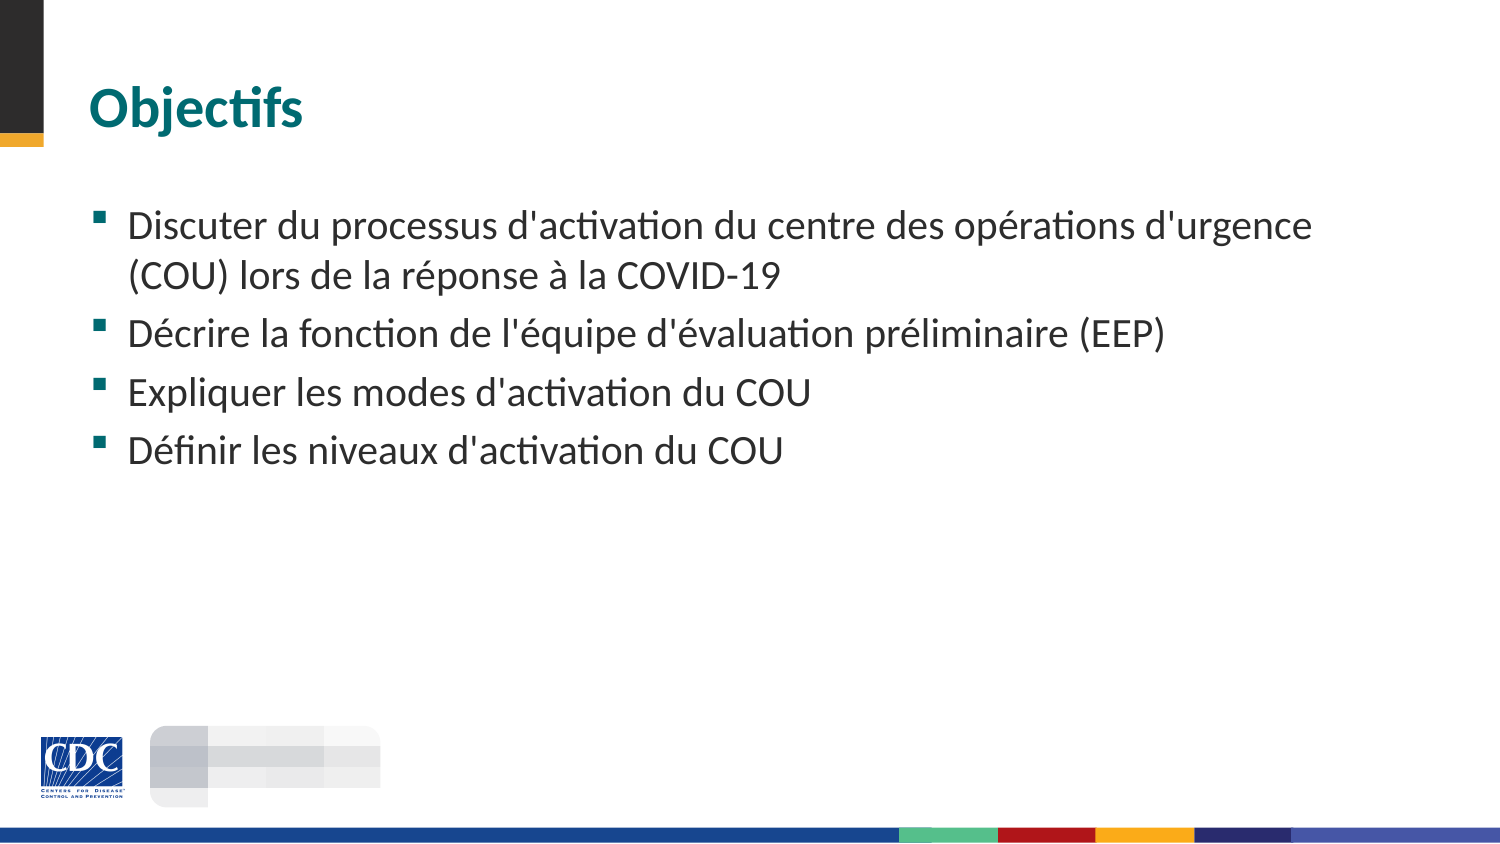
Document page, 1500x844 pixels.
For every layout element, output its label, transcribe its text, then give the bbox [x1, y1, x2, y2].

picture [41, 737, 125, 798]
list Discuter du processus d'activation du centre des opérations d'urgence (COU) lors de la réponse à la COVID-19 Décrire la fonction de l'équipe d'évaluation préliminaire (EEP) Expliquer les modes d'activation du COU Définir les niveaux d'activation du COU [75, 190, 1414, 739]
title Objectifs [75, 33, 1425, 147]
